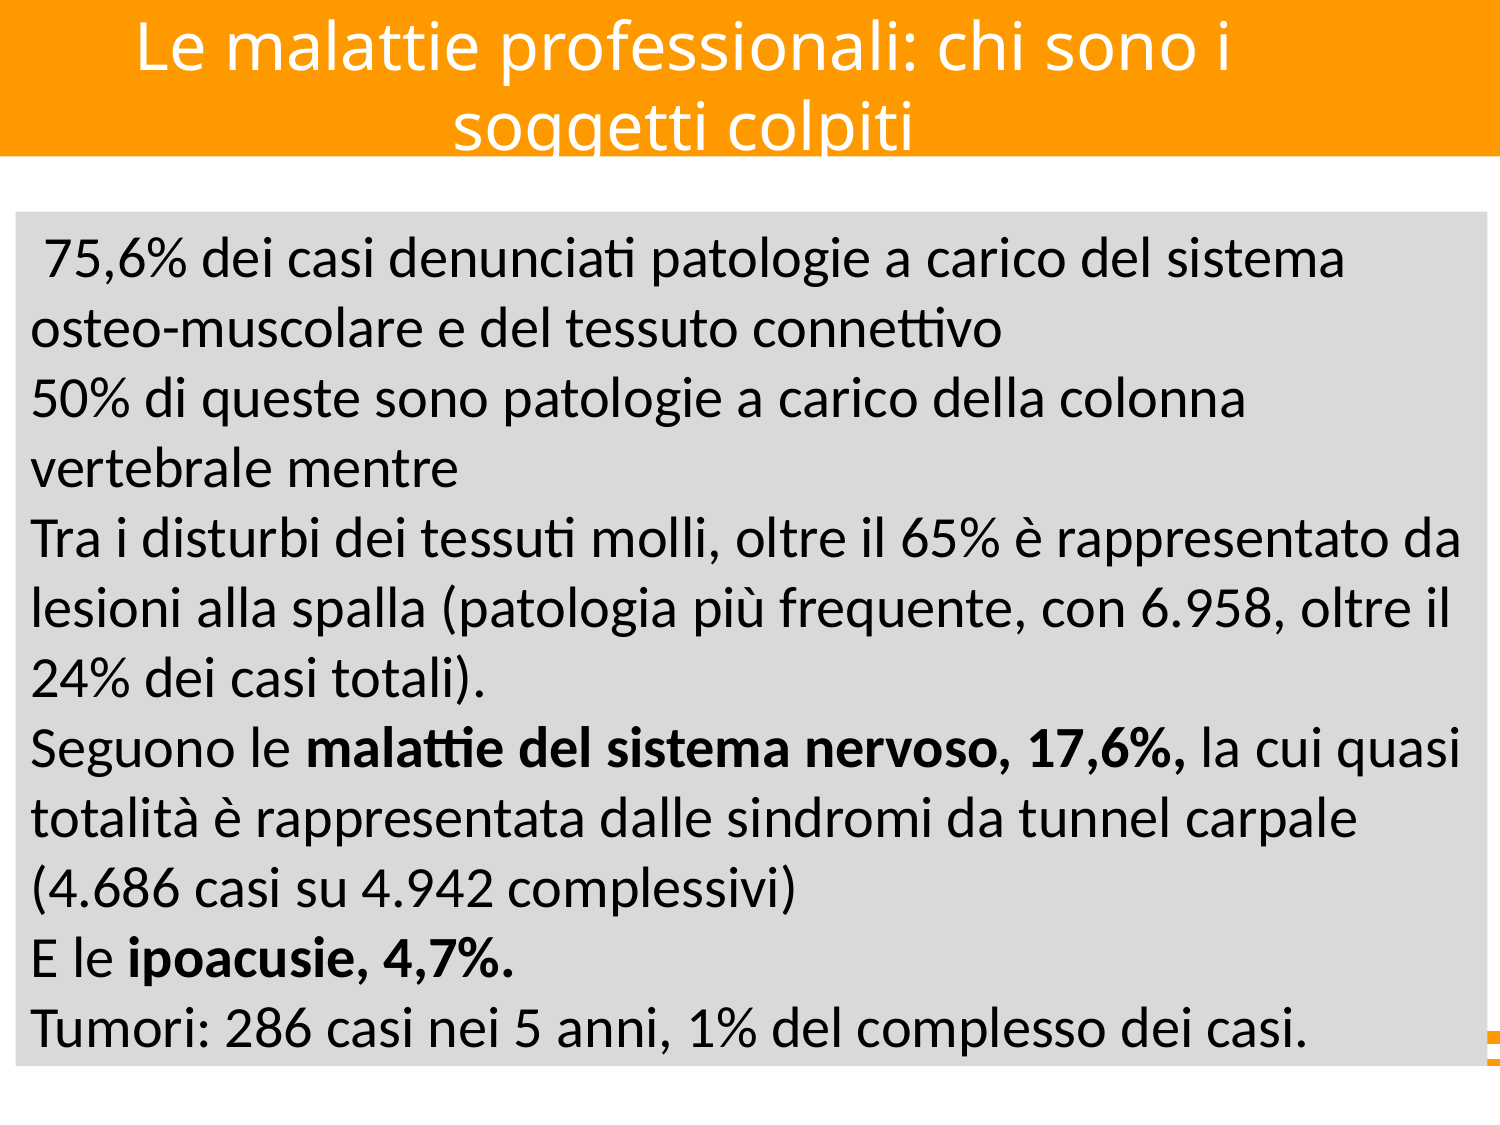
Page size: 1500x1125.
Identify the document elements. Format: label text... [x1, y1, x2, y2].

text_box [0, 0, 1500, 157]
text_box Le malattie professionali: chi sono i soggetti colpiti [12, 1, 1355, 164]
text_box 75,6% dei casi denunciati patologie a carico del sistema osteo-muscolare e del tessuto connettivo 50% di queste sono patologie a carico della colonna vertebrale mentre Tra i disturbi dei tessuti molli, oltre il 65% è rappresentato da lesioni alla spalla (patologia più frequente, con 6.958, oltre il 24% dei casi totali). Seguono le malattie del sistema nervoso, 17,6%, la cui quasi totalità è rappresentata dalle sindromi da tunnel carpale (4.686 casi su 4.942 complessivi) E le ipoacusie, 4,7%. Tumori: 286 casi nei 5 anni, 1% del complesso dei casi. [15, 211, 1488, 1067]
